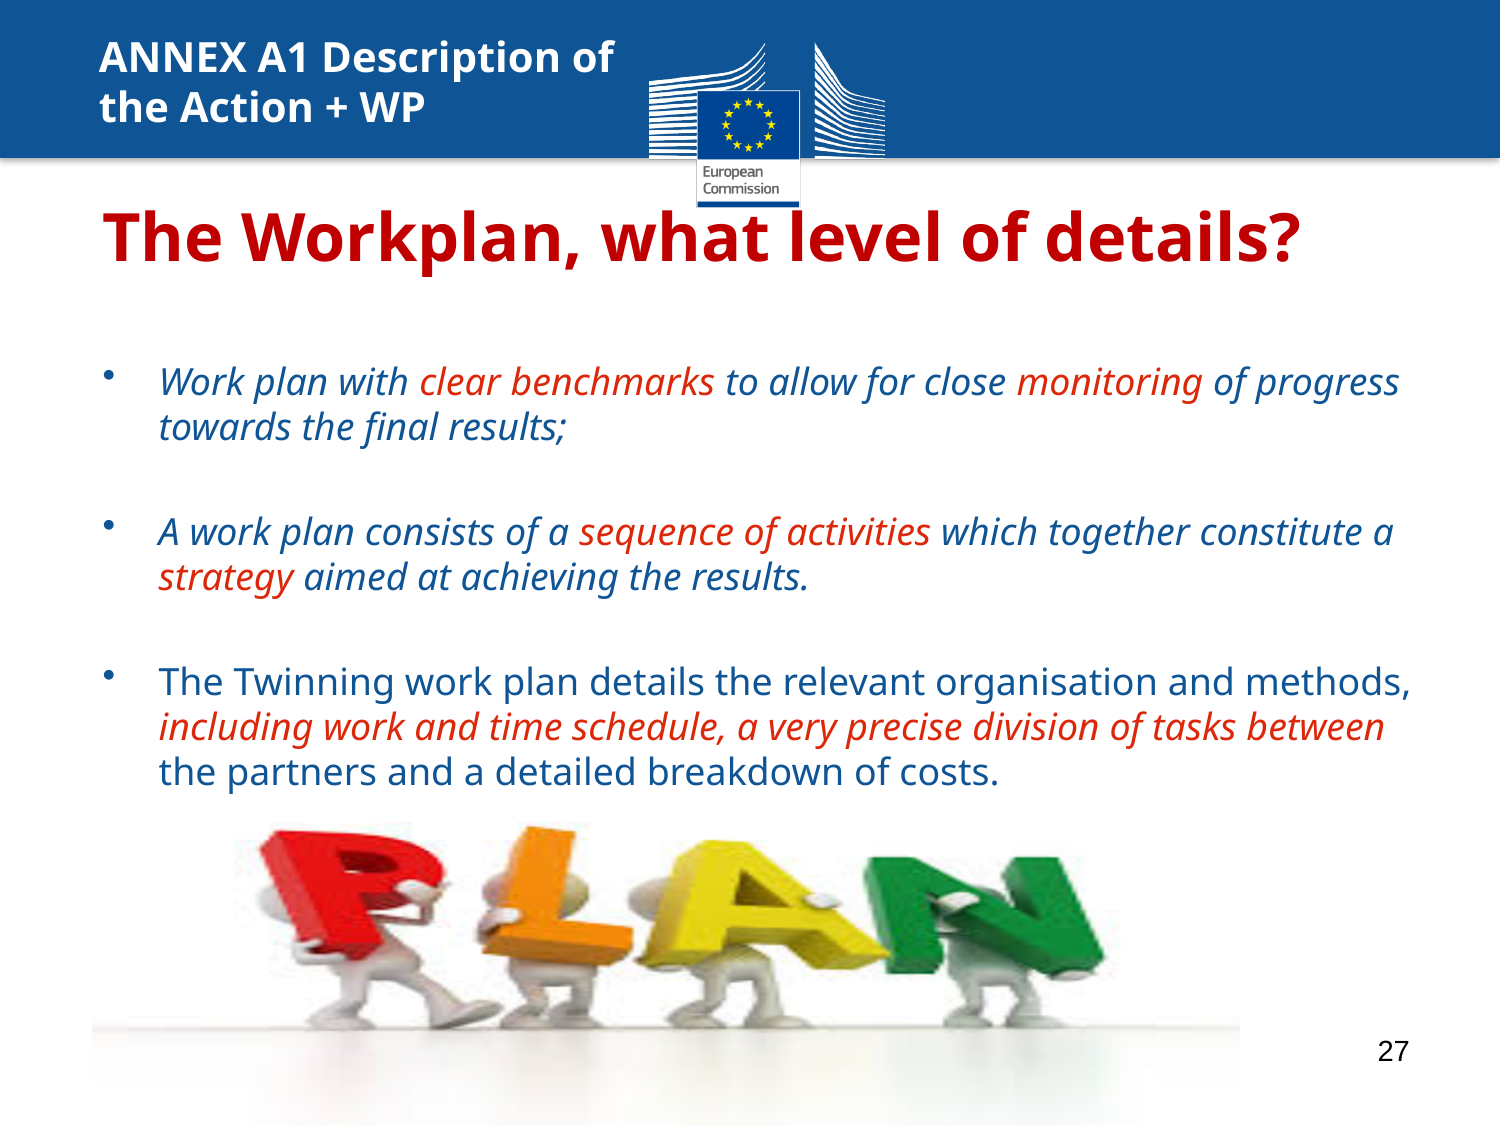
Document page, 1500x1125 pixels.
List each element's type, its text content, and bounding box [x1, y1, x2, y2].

slide_number 27 [1245, 1024, 1425, 1103]
picture [649, 42, 885, 187]
text_box The Workplan, what level of details? [87, 187, 1325, 363]
title ANNEX A1 Description of the Action + WP [24, 37, 675, 125]
picture [92, 699, 1240, 1125]
list Work plan with clear benchmarks to allow for close monitoring of progress towards the final results; A work plan consists of a sequence of activities which together constitute a strategy aimed at achieving the results. The Twinning work plan details the relevant organisation and methods, including work and time schedule, a very precise division of tasks between the partners and a detailed breakdown of costs. [87, 350, 1438, 1004]
